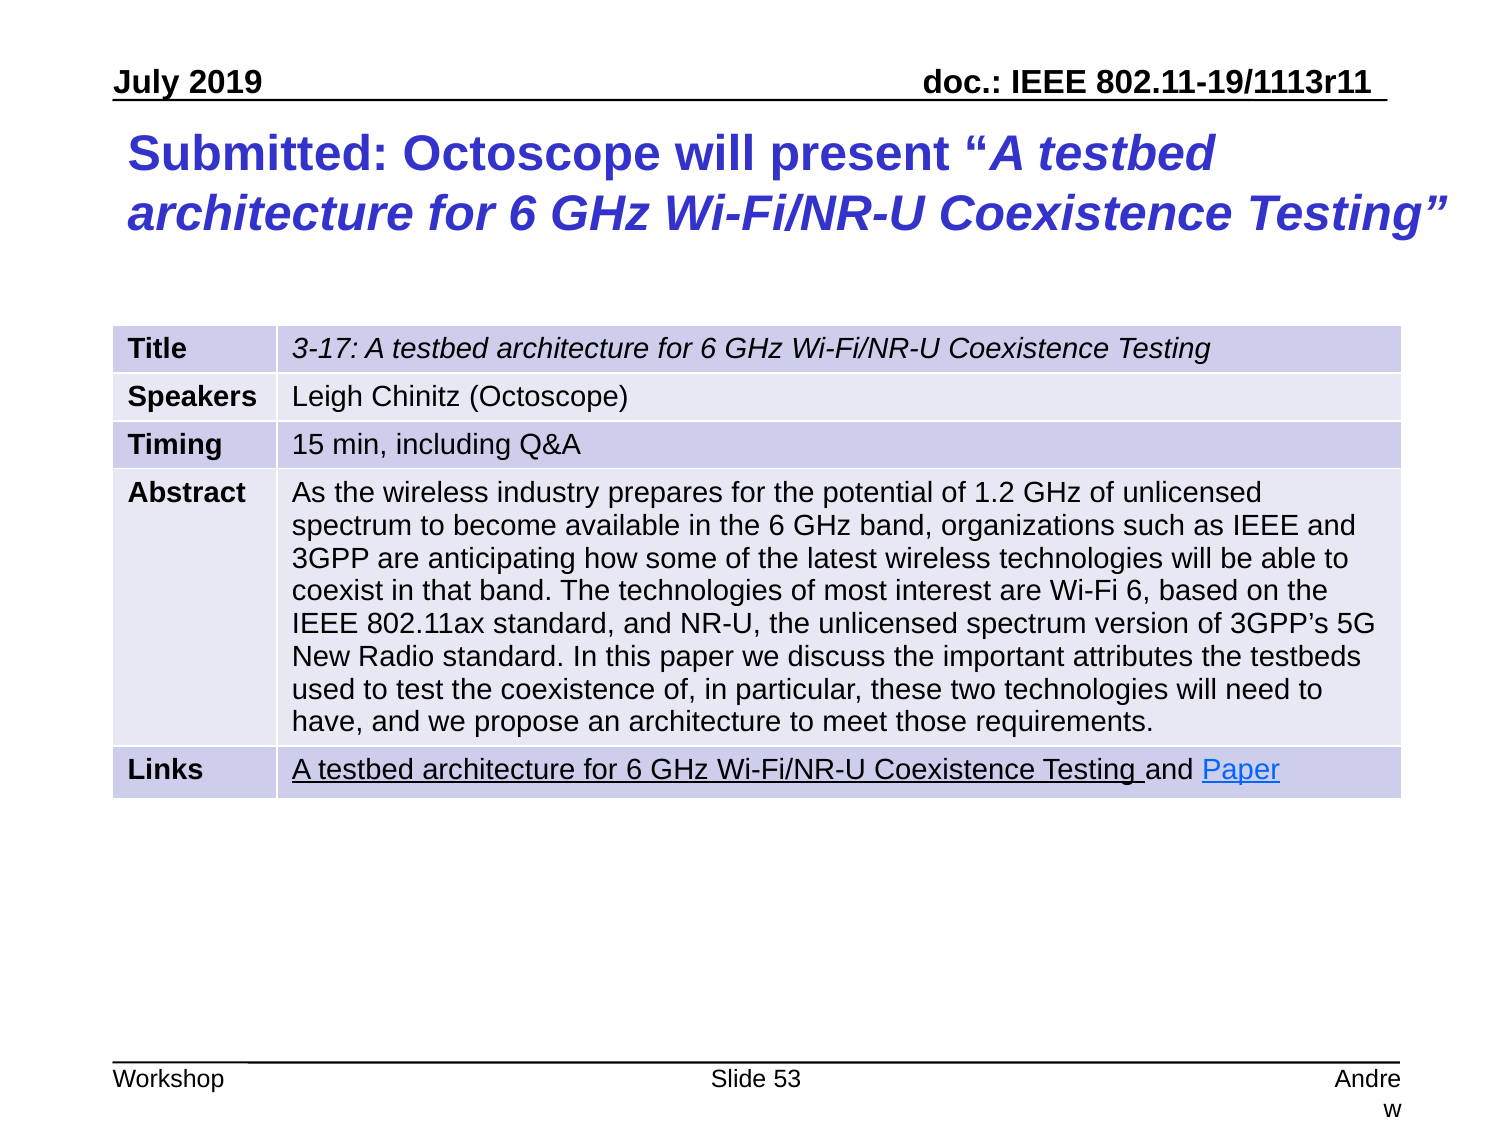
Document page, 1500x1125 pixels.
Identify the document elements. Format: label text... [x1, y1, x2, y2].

slide_number Slide 53 [709, 1061, 803, 1093]
table_cell Speakers [113, 374, 276, 420]
table_cell Links [113, 747, 276, 798]
table_cell As the wireless industry prepares for the potential of 1.2 GHz of unlicensed spectrum to become available in the 6 GHz band, organizations such as IEEE and 3GPP are anticipating how some of the latest wireless technologies will be able to coexist in that band. The technologies of most interest are Wi-Fi 6, based on the IEEE 802.11ax standard, and NR-U, the unlicensed spectrum version of 3GPP’s 5G New Radio standard. In this paper we discuss the important attributes the testbeds used to test the coexistence of, in particular, these two technologies will need to have, and we propose an architecture to meet those requirements. [278, 469, 1401, 745]
table_cell Abstract [113, 469, 276, 745]
table_header Title [113, 326, 276, 372]
table_header 3-17: A testbed architecture for 6 GHz Wi-Fi/NR-U Coexistence Testing [278, 326, 1401, 372]
footer Andrew Myles, Cisco [1320, 1061, 1402, 1093]
table_cell Leigh Chinitz (Octoscope) [278, 374, 1401, 420]
title Submitted: Octoscope will present “A testbed architecture for 6 GHz Wi-Fi/NR-U Coexistence Testing” [112, 112, 1488, 288]
table_cell 15 min, including Q&A [278, 422, 1401, 468]
table_cell A testbed architecture for 6 GHz Wi-Fi/NR-U Coexistence Testing and Paper [278, 747, 1401, 798]
table_cell Timing [113, 422, 276, 468]
